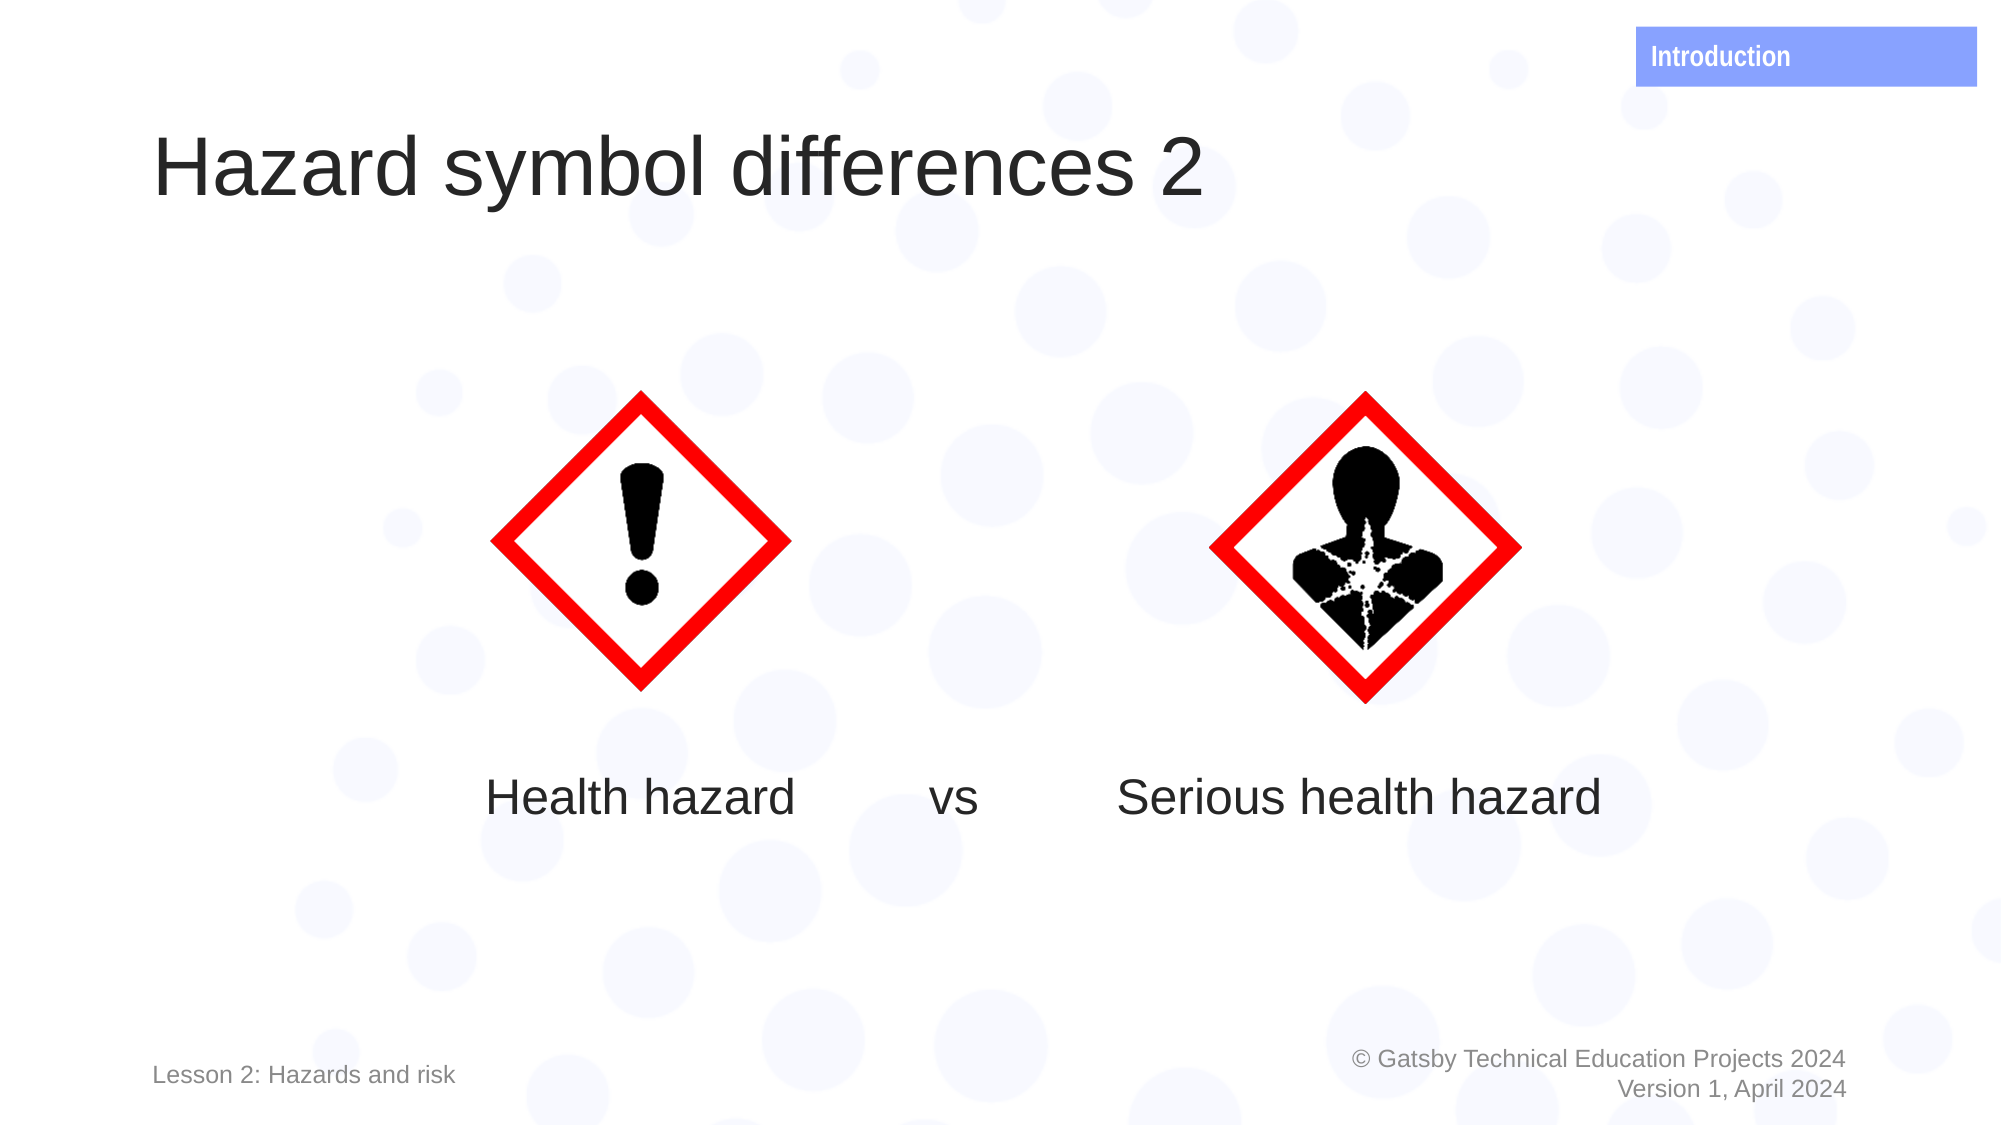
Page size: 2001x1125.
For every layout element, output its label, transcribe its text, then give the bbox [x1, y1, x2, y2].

picture [487, 387, 795, 695]
text_box vs [781, 752, 1094, 835]
list Introduction [1636, 26, 1978, 87]
list Lesson 2: Hazards and risk [137, 1042, 829, 1103]
picture [1205, 387, 1526, 708]
text_box Health hazard [468, 752, 781, 835]
text_box Serious health hazard [1094, 752, 1624, 835]
title Hazard symbol differences 2 [137, 59, 1863, 278]
